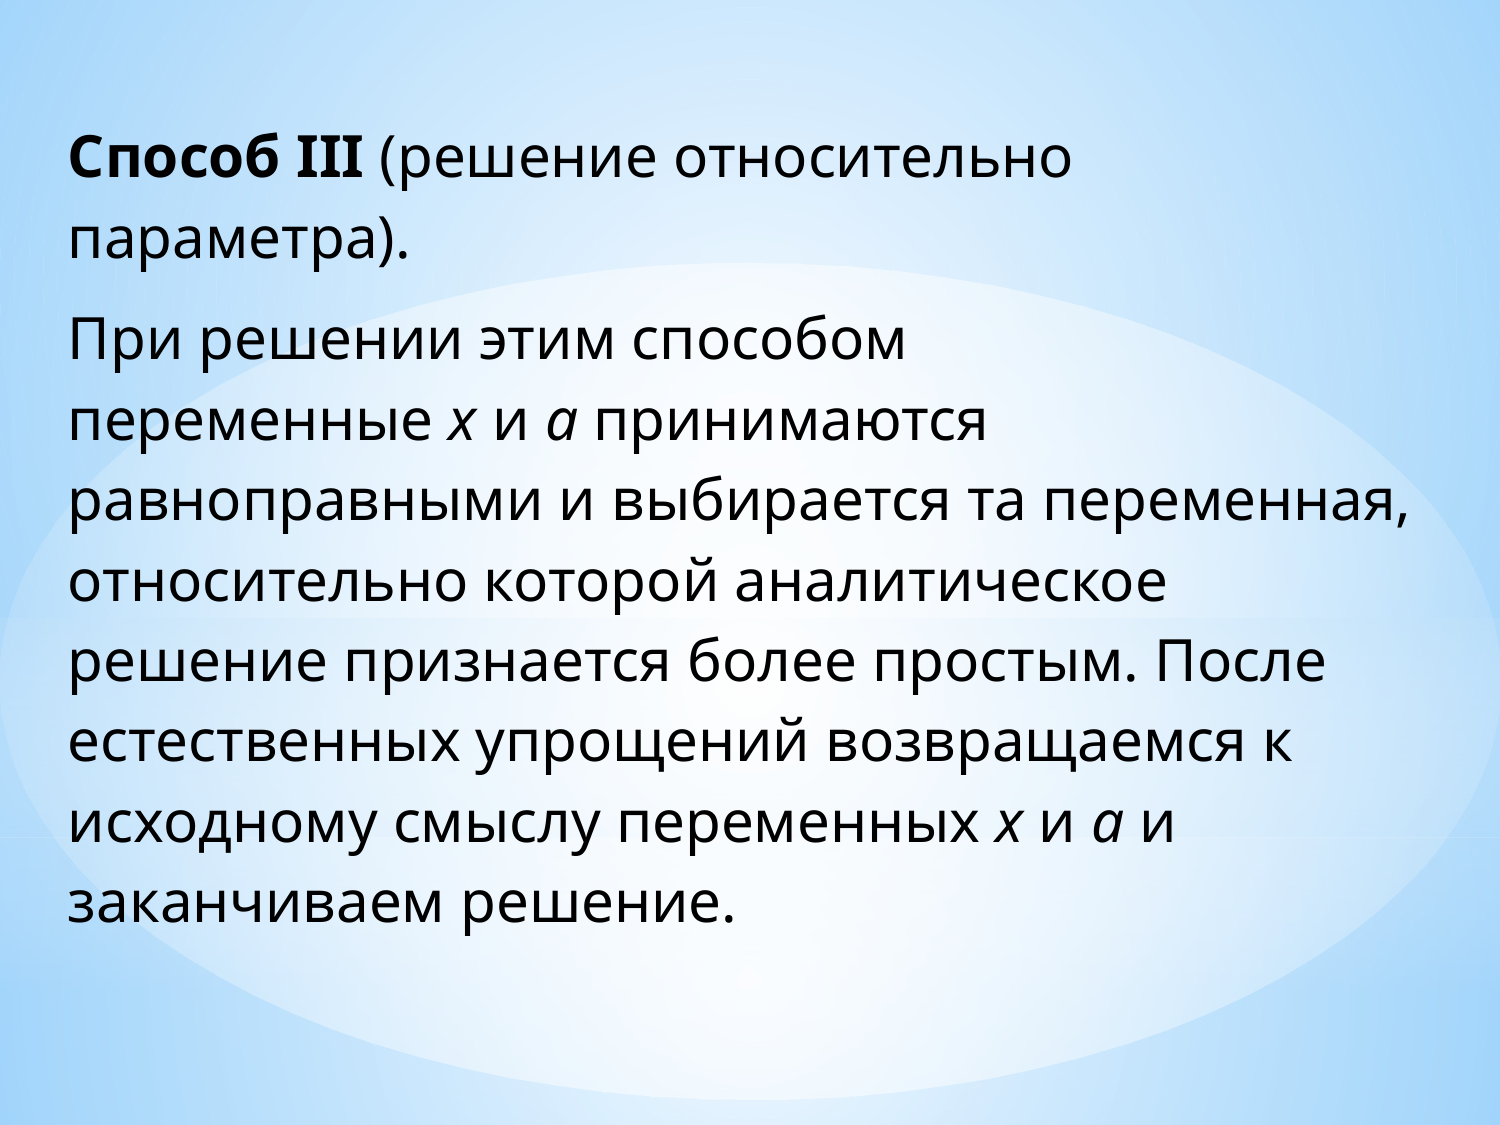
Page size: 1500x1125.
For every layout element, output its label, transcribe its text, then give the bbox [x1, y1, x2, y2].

text_box Способ III (решение относительно параметра). При решении этим способом переменные x и a принимаются равноправными и выбирается та переменная, относительно которой аналитическое решение признается более простым. После естественных упрощений возвращаемся к исходному смыслу переменных x и a и заканчиваем решение. [53, 101, 1436, 942]
